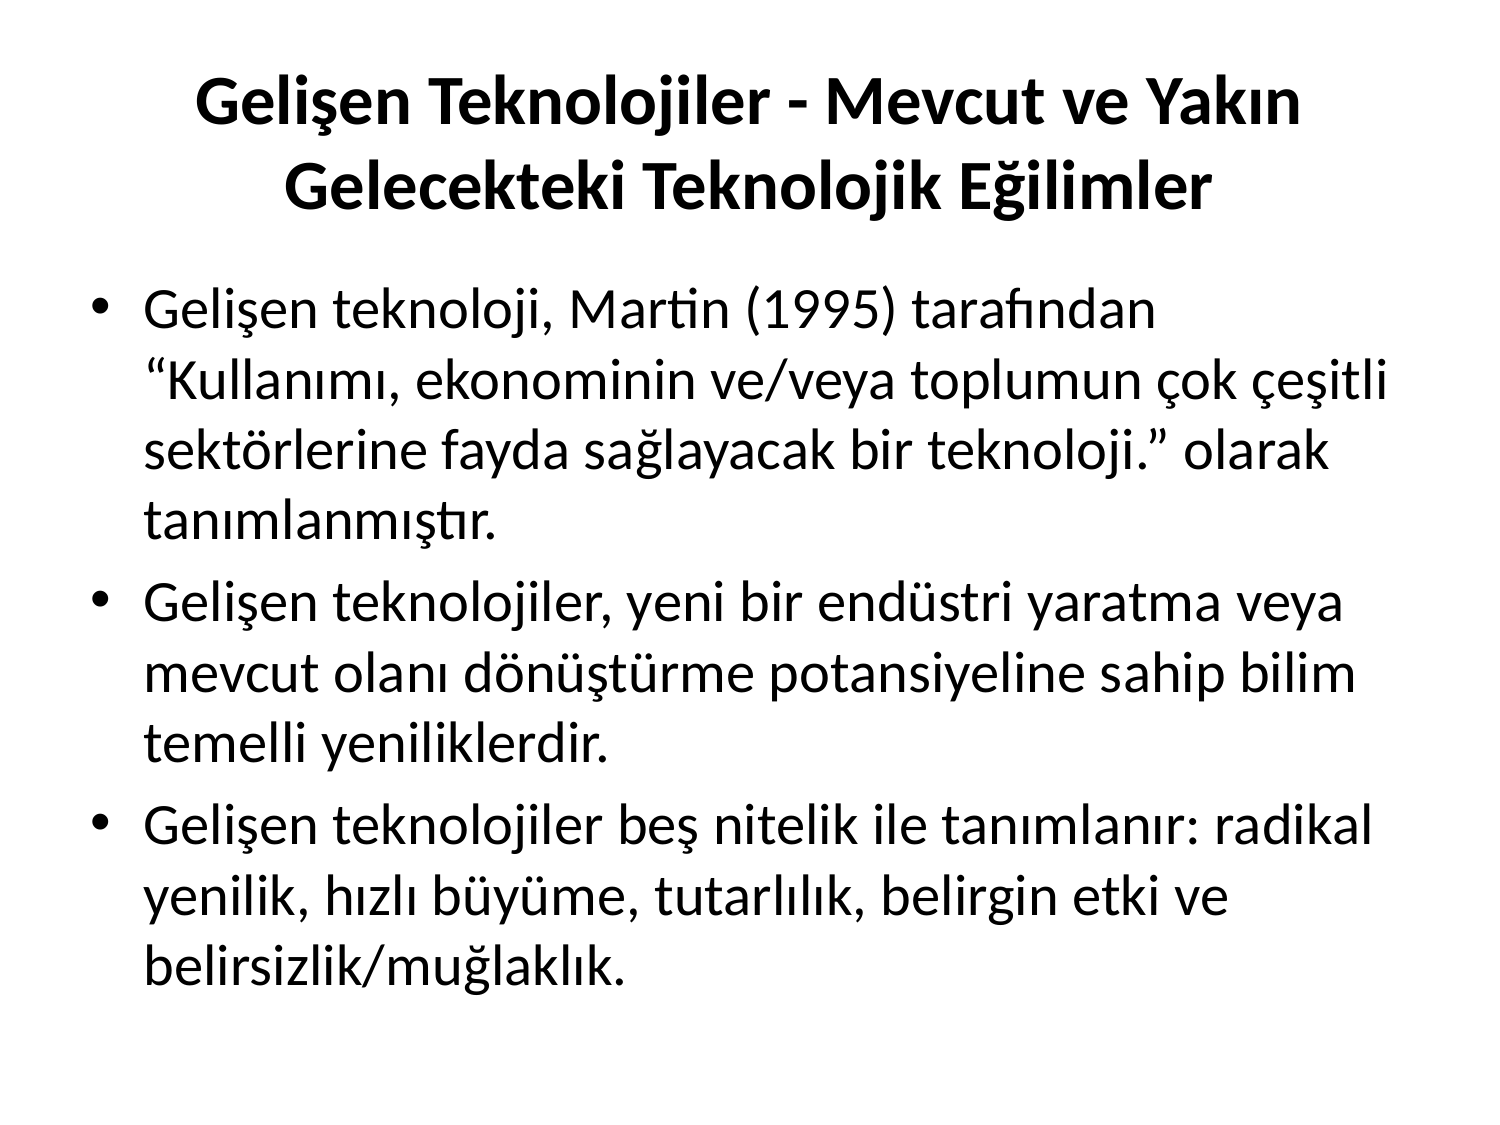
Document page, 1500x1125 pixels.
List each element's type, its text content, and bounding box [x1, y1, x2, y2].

list Gelişen teknoloji, Martin (1995) tarafından “Kullanımı, ekonominin ve/veya toplumun çok çeşitli sektörlerine fayda sağlayacak bir teknoloji.” olarak tanımlanmıştır. Gelişen teknolojiler, yeni bir endüstri yaratma veya mevcut olanı dönüştürme potansiyeline sahip bilim temelli yeniliklerdir. Gelişen teknolojiler beş nitelik ile tanımlanır: radikal yenilik, hızlı büyüme, tutarlılık, belirgin etki ve belirsizlik/muğlaklık. [75, 262, 1425, 1005]
title Gelişen Teknolojiler - Mevcut ve Yakın Gelecekteki Teknolojik Eğilimler [75, 45, 1425, 233]
